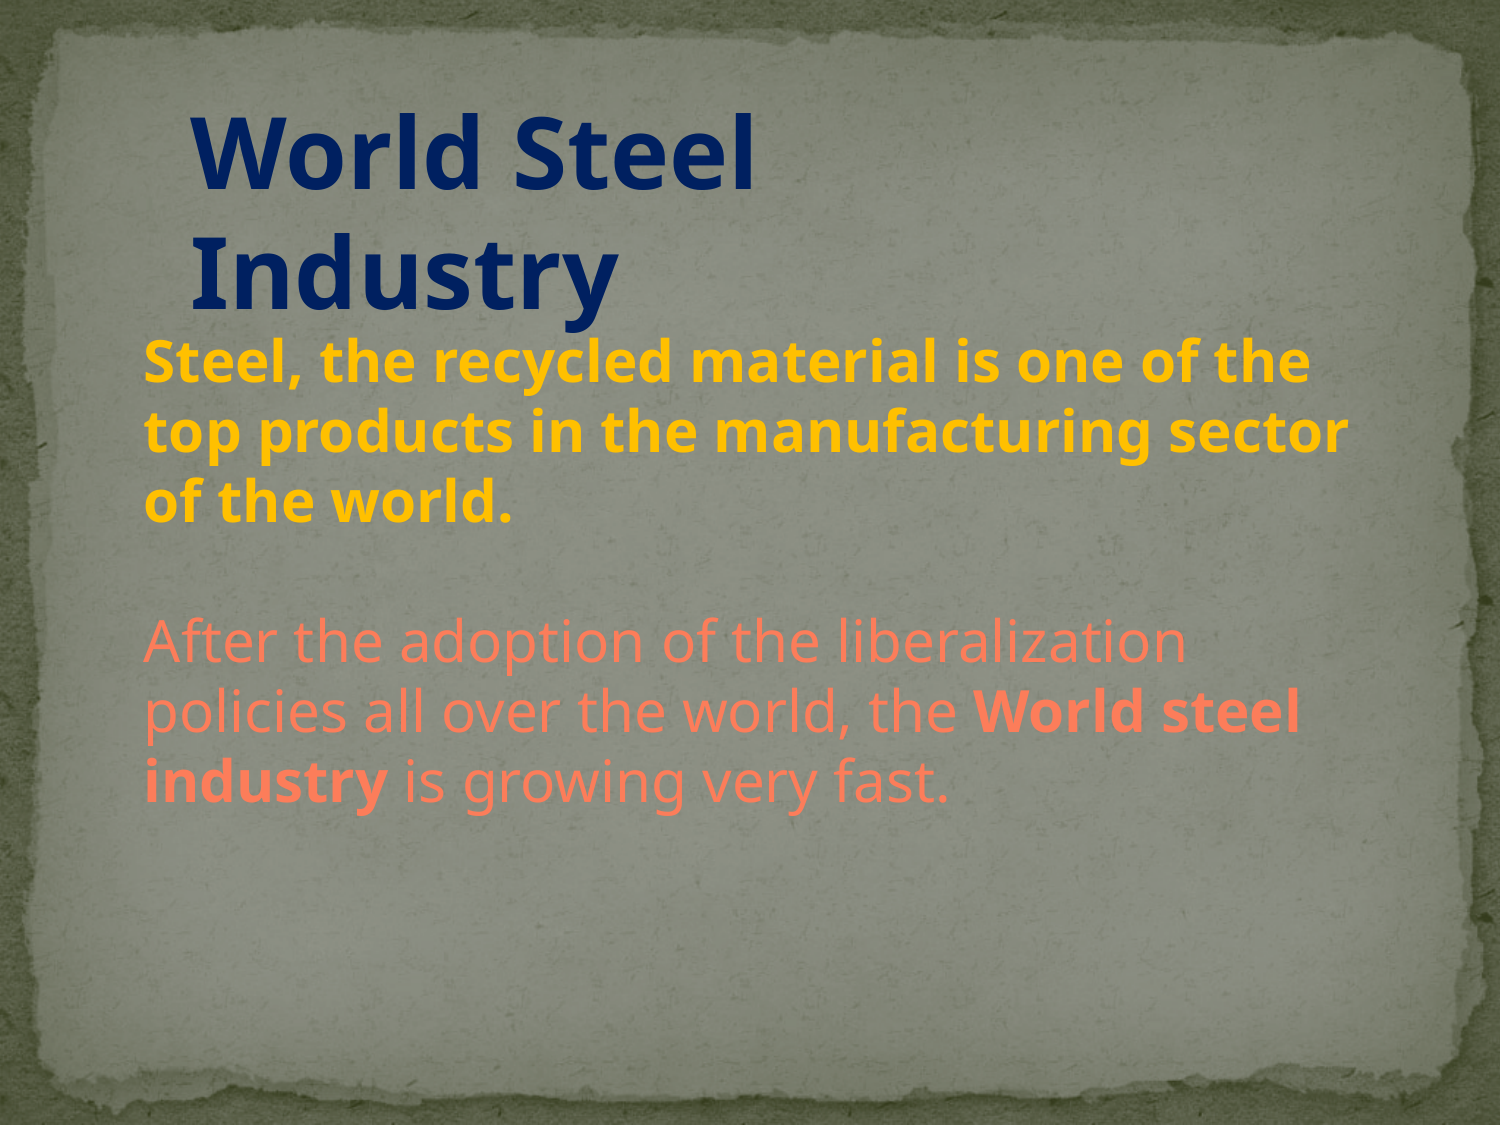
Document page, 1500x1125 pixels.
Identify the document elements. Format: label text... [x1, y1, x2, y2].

text_box World Steel Industry [175, 81, 1184, 316]
text_box Steel, the recycled material is one of the top products in the manufacturing sector of the world. After the adoption of the liberalization policies all over the world, the World steel industry is growing very fast. [128, 316, 1383, 961]
